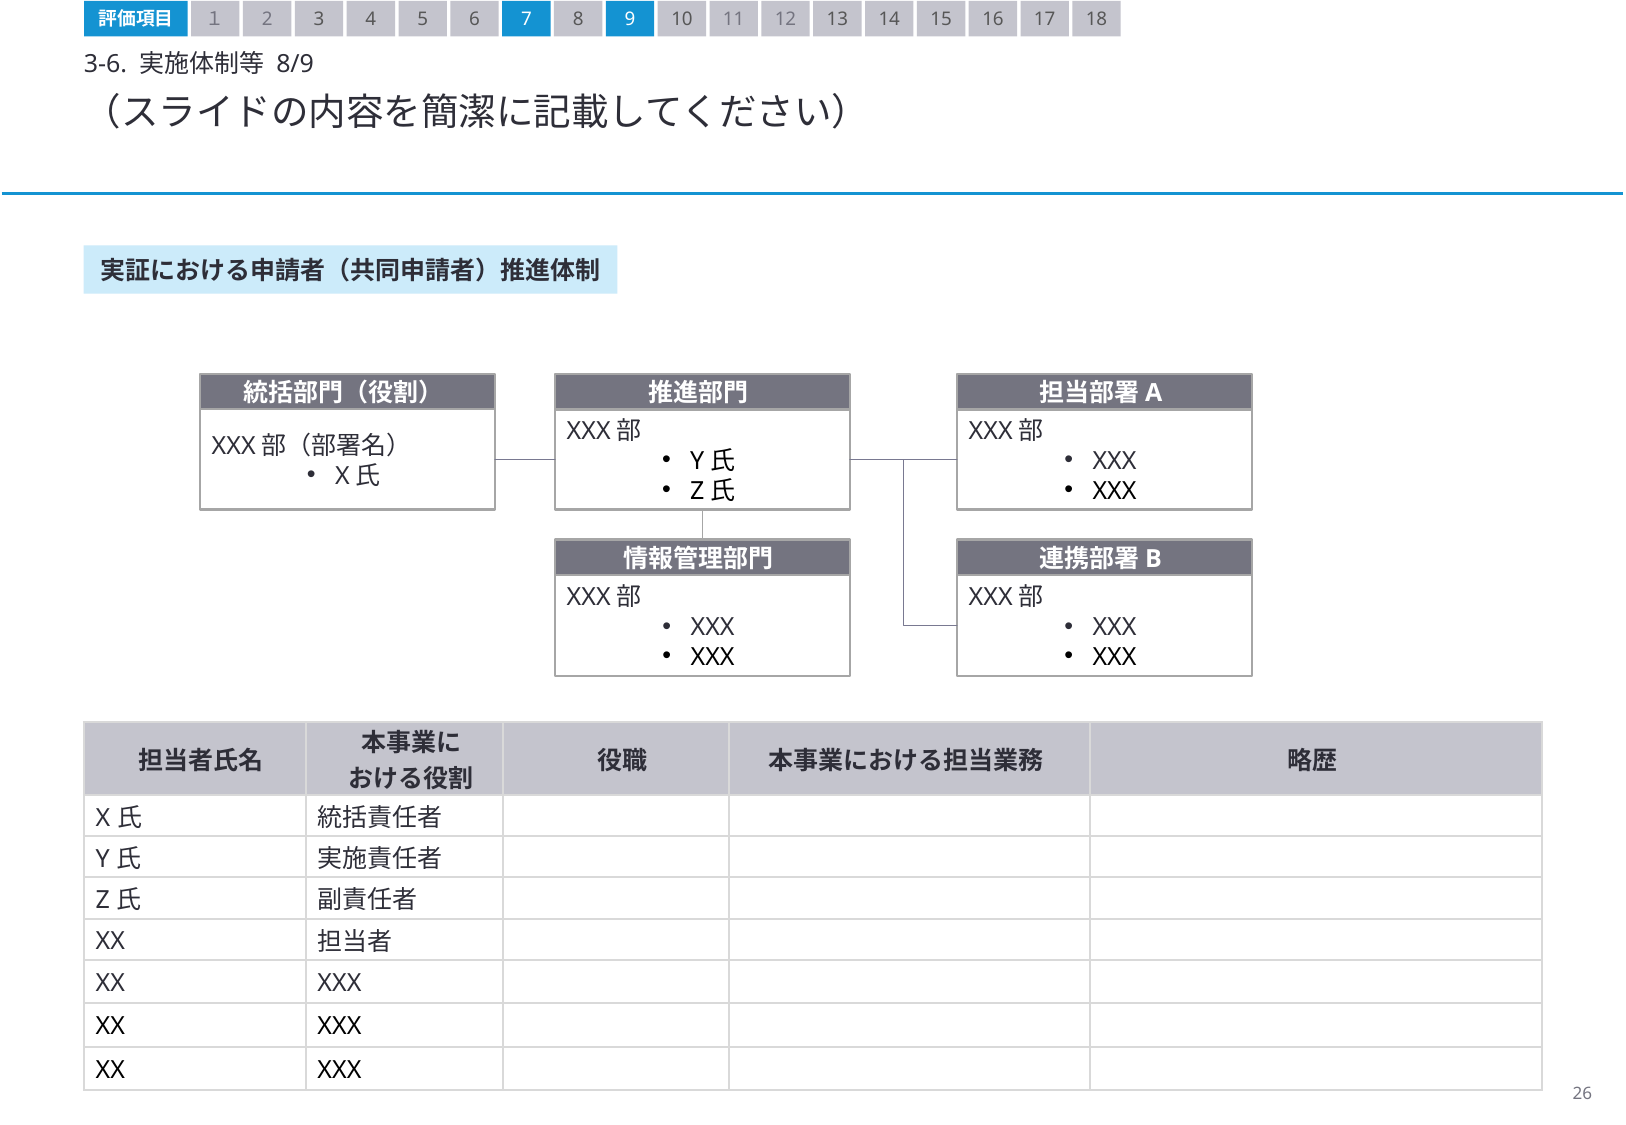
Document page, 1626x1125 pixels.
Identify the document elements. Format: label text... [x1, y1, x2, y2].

table_cell [730, 1004, 1089, 1046]
table_cell [1091, 1004, 1541, 1046]
table_cell 実施責任者 [307, 837, 502, 876]
table_cell [504, 920, 728, 959]
table_cell XX [85, 961, 305, 1002]
table_cell 担当者 [307, 920, 502, 959]
table_cell [1091, 878, 1541, 918]
table_cell XX [85, 920, 305, 959]
table_cell [504, 878, 728, 918]
text_box XXX部 XXX XXX [956, 410, 1253, 510]
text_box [849, 460, 958, 626]
table_cell [1091, 920, 1541, 959]
table_cell XX [85, 1004, 305, 1046]
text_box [83, 0, 1122, 37]
table_header 本事業に おける役割 [307, 723, 502, 794]
table_cell [730, 1048, 1089, 1089]
text_box 情報管理部門 [554, 539, 849, 576]
table_header 本事業における担当業務 [730, 723, 1089, 794]
table_cell [1091, 796, 1541, 835]
text_box XXX部（部署名） X氏 [199, 408, 496, 510]
table_cell XXX [307, 961, 502, 1002]
table_header 担当者氏名 [85, 723, 305, 794]
list 3-6. 実施体制等 8/9 [84, 40, 1543, 82]
table_cell [730, 961, 1089, 1002]
table_cell Y氏 [85, 837, 305, 876]
table_cell [504, 961, 728, 1002]
table_cell XX [85, 1048, 305, 1089]
text_box 推進部門 [554, 373, 851, 410]
list （スライドの内容を簡潔に記載してください） [84, 83, 1543, 183]
table_cell [730, 796, 1089, 835]
text_box 統括部門（役割） [199, 373, 496, 408]
table_cell [730, 837, 1089, 876]
table_cell [504, 837, 728, 876]
table_cell [730, 920, 1089, 959]
text_box XXX部 Y氏 Z氏 [554, 410, 851, 510]
table_cell [730, 878, 1089, 918]
text_box 担当部署A [956, 373, 1253, 410]
table_cell [504, 1048, 728, 1089]
table_cell XXX [307, 1048, 502, 1089]
text_box 連携部署B [958, 539, 1253, 576]
table_cell [1091, 961, 1541, 1002]
text_box XXX部 XXX XXX [554, 576, 851, 676]
table_cell 副責任者 [307, 878, 502, 918]
table_cell [504, 796, 728, 835]
table_cell Z氏 [85, 878, 305, 918]
table_cell X氏 [85, 796, 305, 835]
table_cell XXX [307, 1004, 502, 1046]
table_cell [1091, 1048, 1541, 1089]
table_header 略歴 [1091, 723, 1541, 794]
text_box 実証における申請者（共同申請者）推進体制 [83, 244, 618, 295]
table_cell 統括責任者 [307, 796, 502, 835]
text_box XXX部 XXX XXX [956, 576, 1253, 676]
table_cell [504, 1004, 728, 1046]
table_cell [1091, 837, 1541, 876]
table_header 役職 [504, 723, 728, 794]
